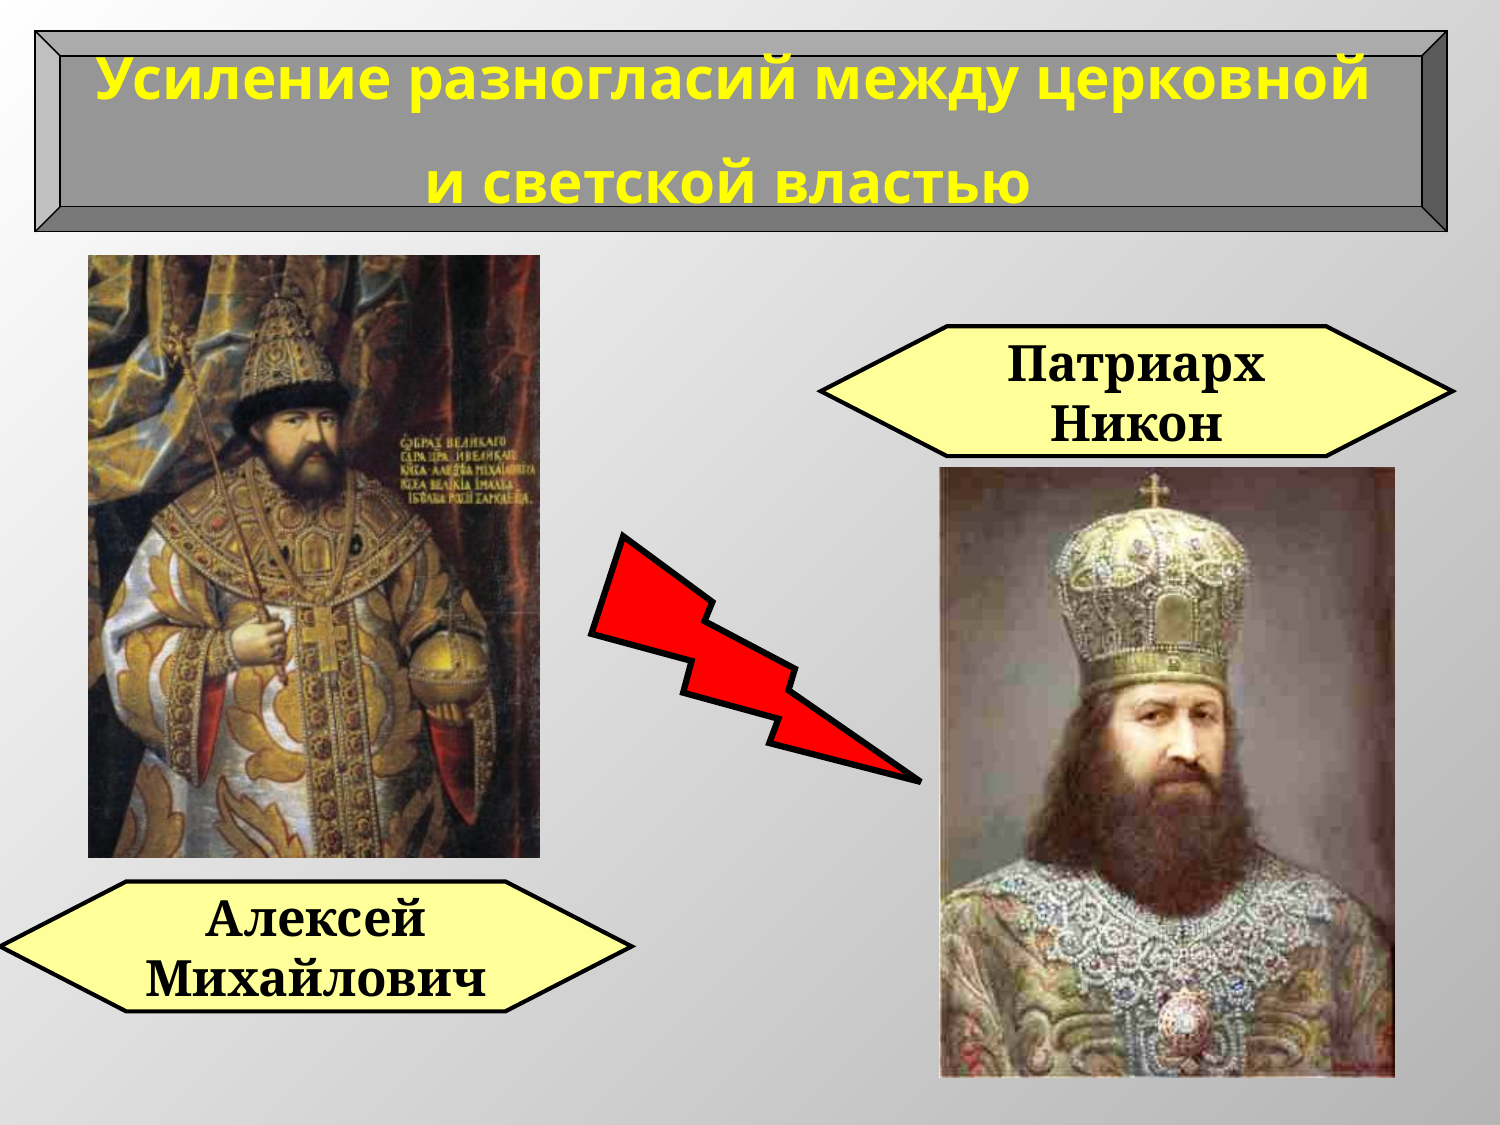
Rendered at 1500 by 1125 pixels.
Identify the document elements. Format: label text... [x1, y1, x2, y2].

text_box [591, 536, 921, 782]
text_box Алексей Михайлович [0, 891, 632, 1012]
picture [938, 467, 1396, 1079]
picture [88, 255, 540, 858]
text_box Патриарх Никон [820, 326, 1453, 457]
text_box Усиление разногласий между церковной и светской властью [35, 30, 1447, 232]
